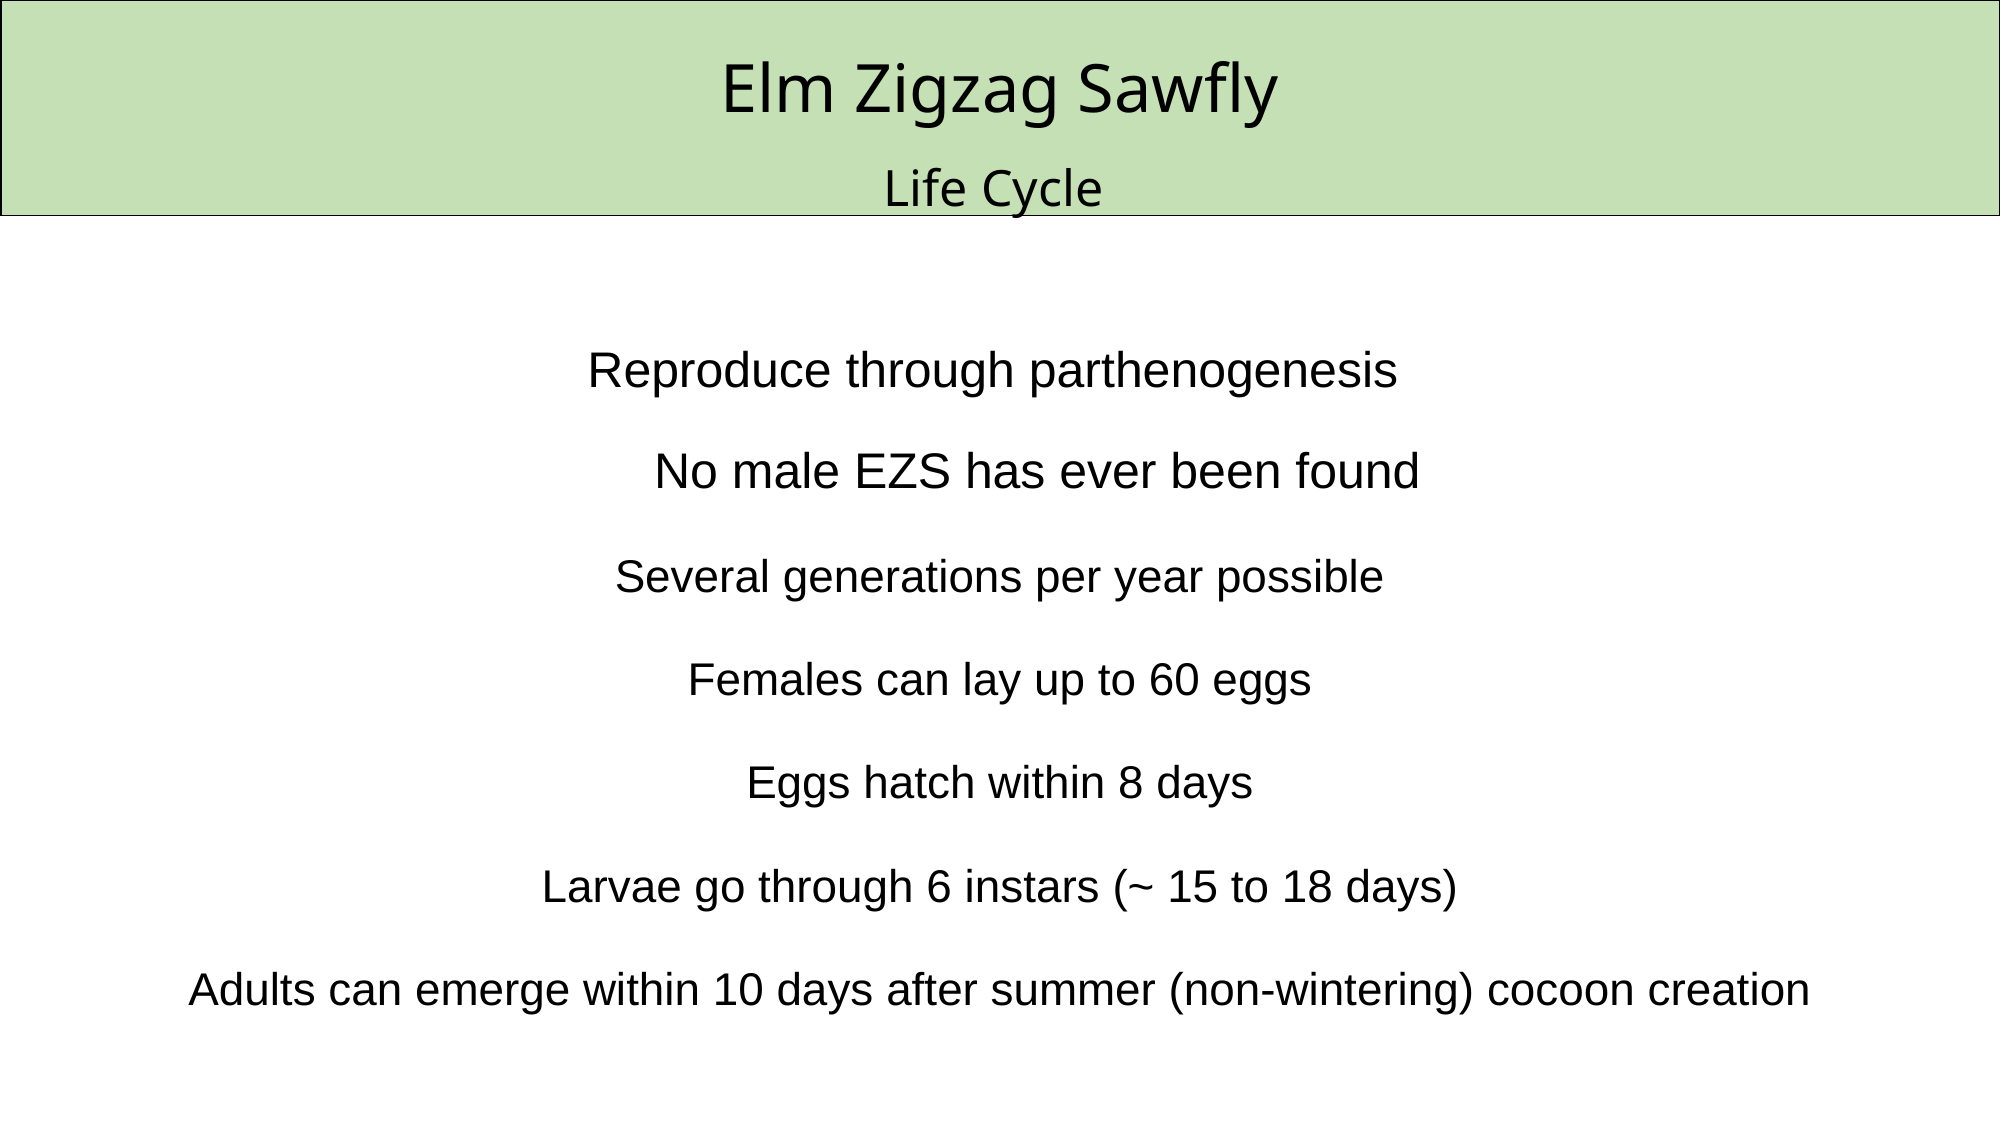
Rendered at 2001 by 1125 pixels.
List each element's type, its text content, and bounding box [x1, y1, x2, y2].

list Reproduce through parthenogenesis No male EZS has ever been found Several generations per year possible Females can lay up to 60 eggs Eggs hatch within 8 days Larvae go through 6 instars (~ 15 to 18 days) Adults can emerge within 10 days after summer (non-wintering) cocoon creation [58, 300, 1942, 1041]
picture [0, 0, 2000, 216]
text_box Elm Zigzag Sawfly Life Cycle [29, 216, 1971, 224]
